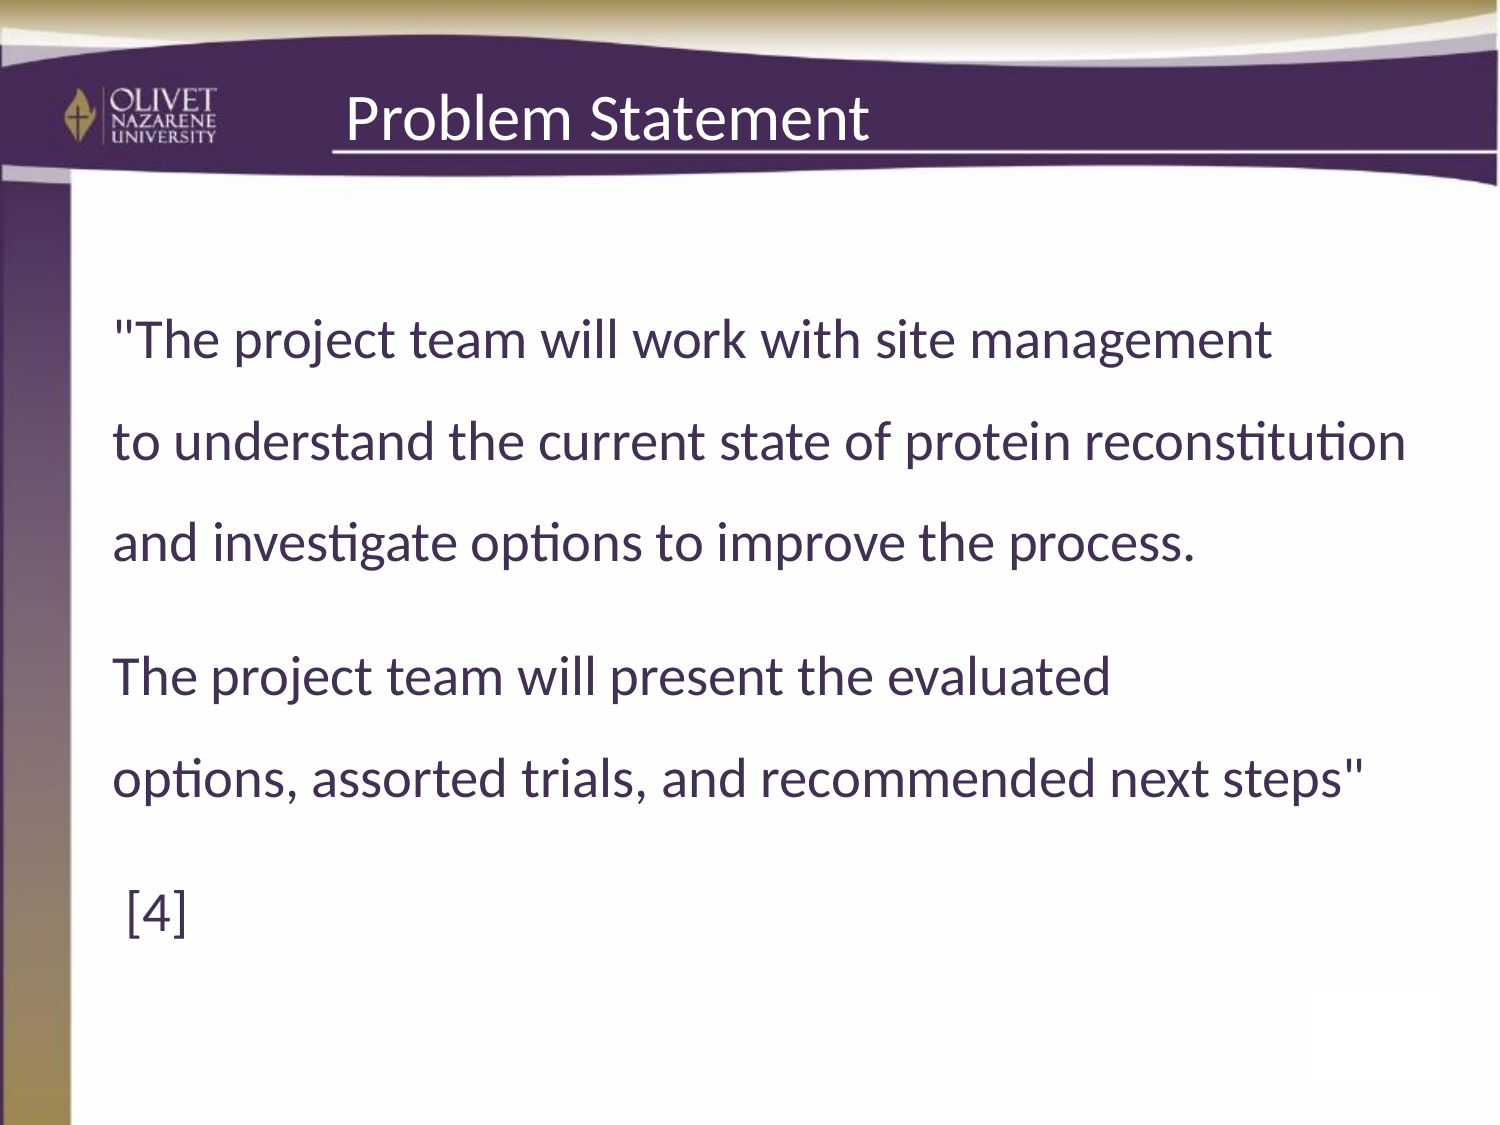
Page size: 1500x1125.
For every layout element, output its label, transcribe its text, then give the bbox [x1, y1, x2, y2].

title Problem Statement [330, 60, 1425, 167]
list "The project team will work with site management to understand the current state of protein reconstitution and investigate options to improve the process. The project team will present the evaluated options, assorted trials, and recommended next steps" [4] [97, 260, 1423, 1039]
picture [0, 0, 1500, 1125]
